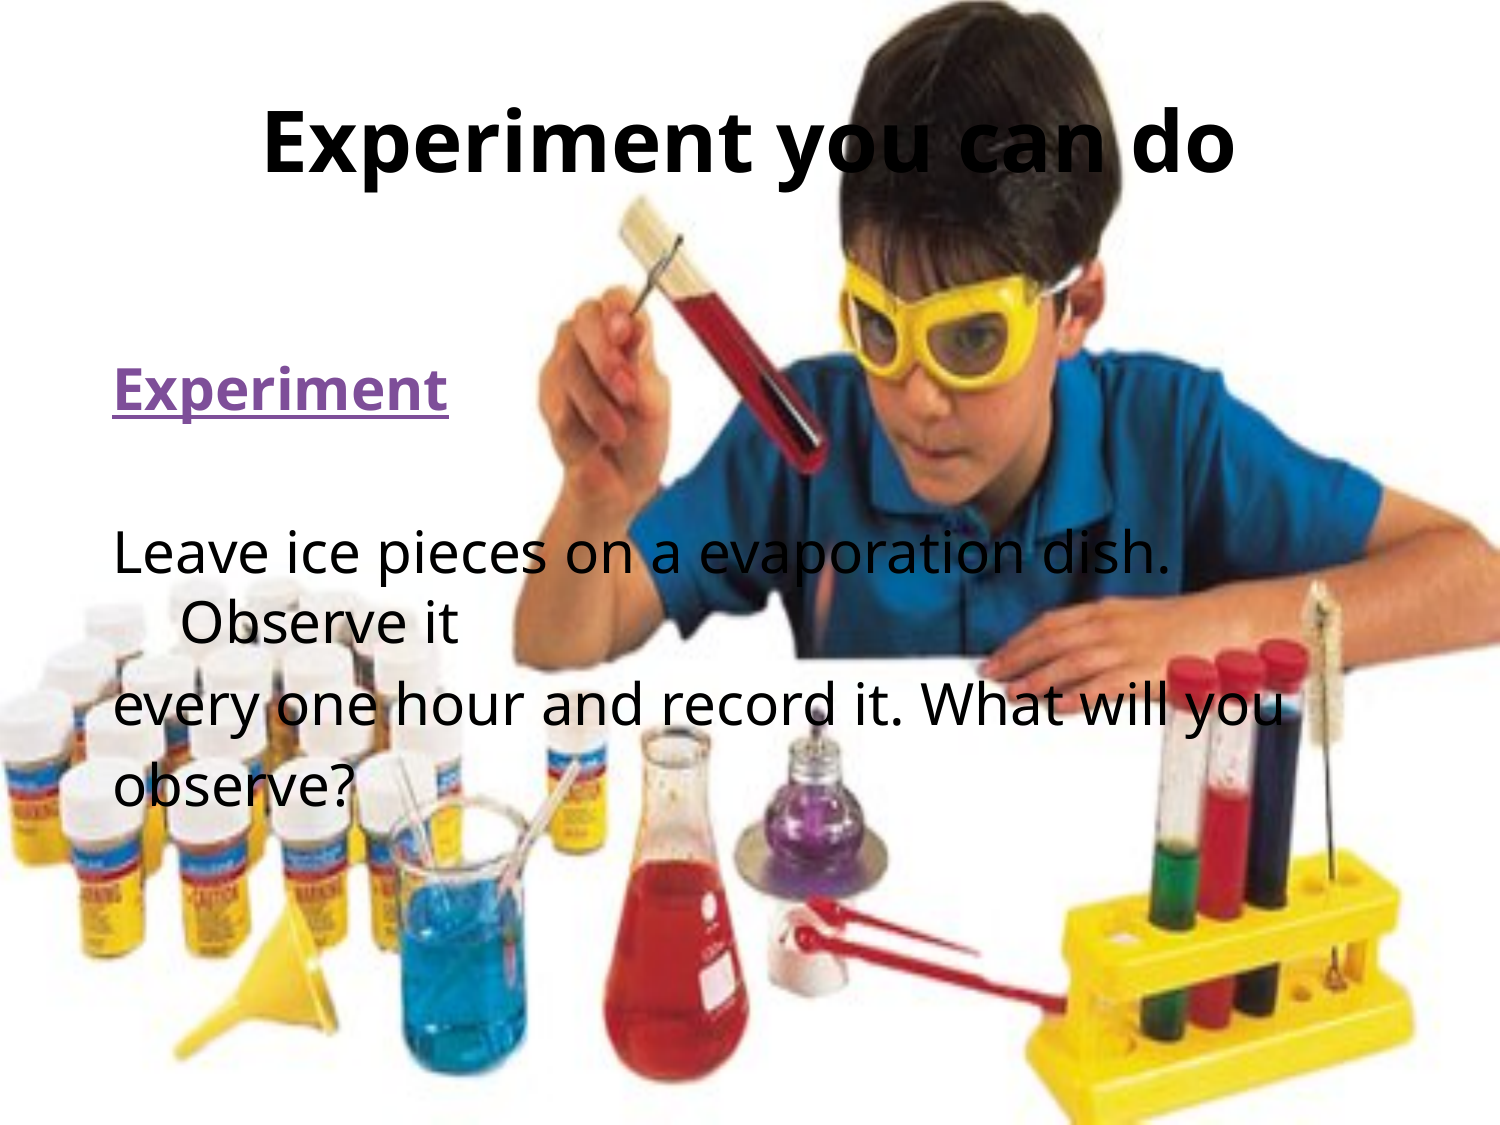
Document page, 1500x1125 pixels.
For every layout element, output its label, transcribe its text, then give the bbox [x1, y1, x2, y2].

title Experiment you can do [75, 45, 1425, 233]
list Experiment Leave ice pieces on a evaporation dish. Observe it every one hour and record it. What will you observe? [75, 262, 1425, 1035]
picture [0, 0, 1500, 1125]
